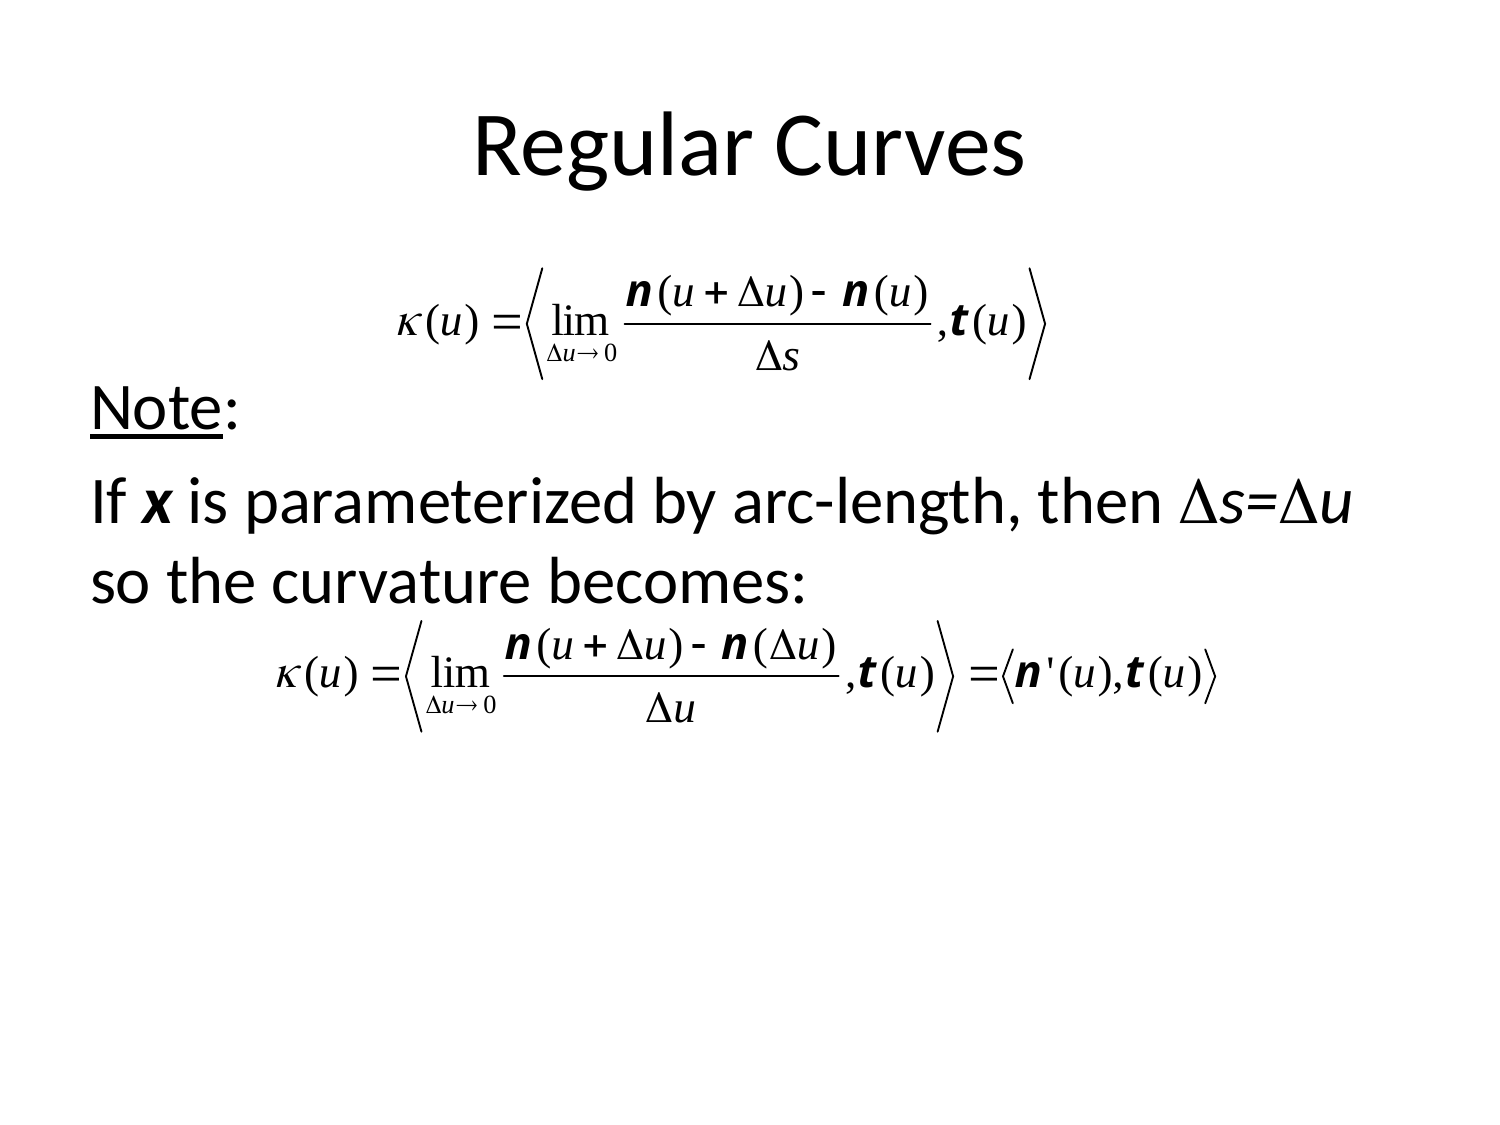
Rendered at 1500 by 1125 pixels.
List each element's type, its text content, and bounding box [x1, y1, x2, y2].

title Regular Curves [75, 45, 1425, 233]
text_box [390, 259, 1057, 388]
list Note: If x is parameterized by arc-length, then s=u so the curvature becomes: [75, 262, 1425, 1005]
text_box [269, 612, 1226, 741]
